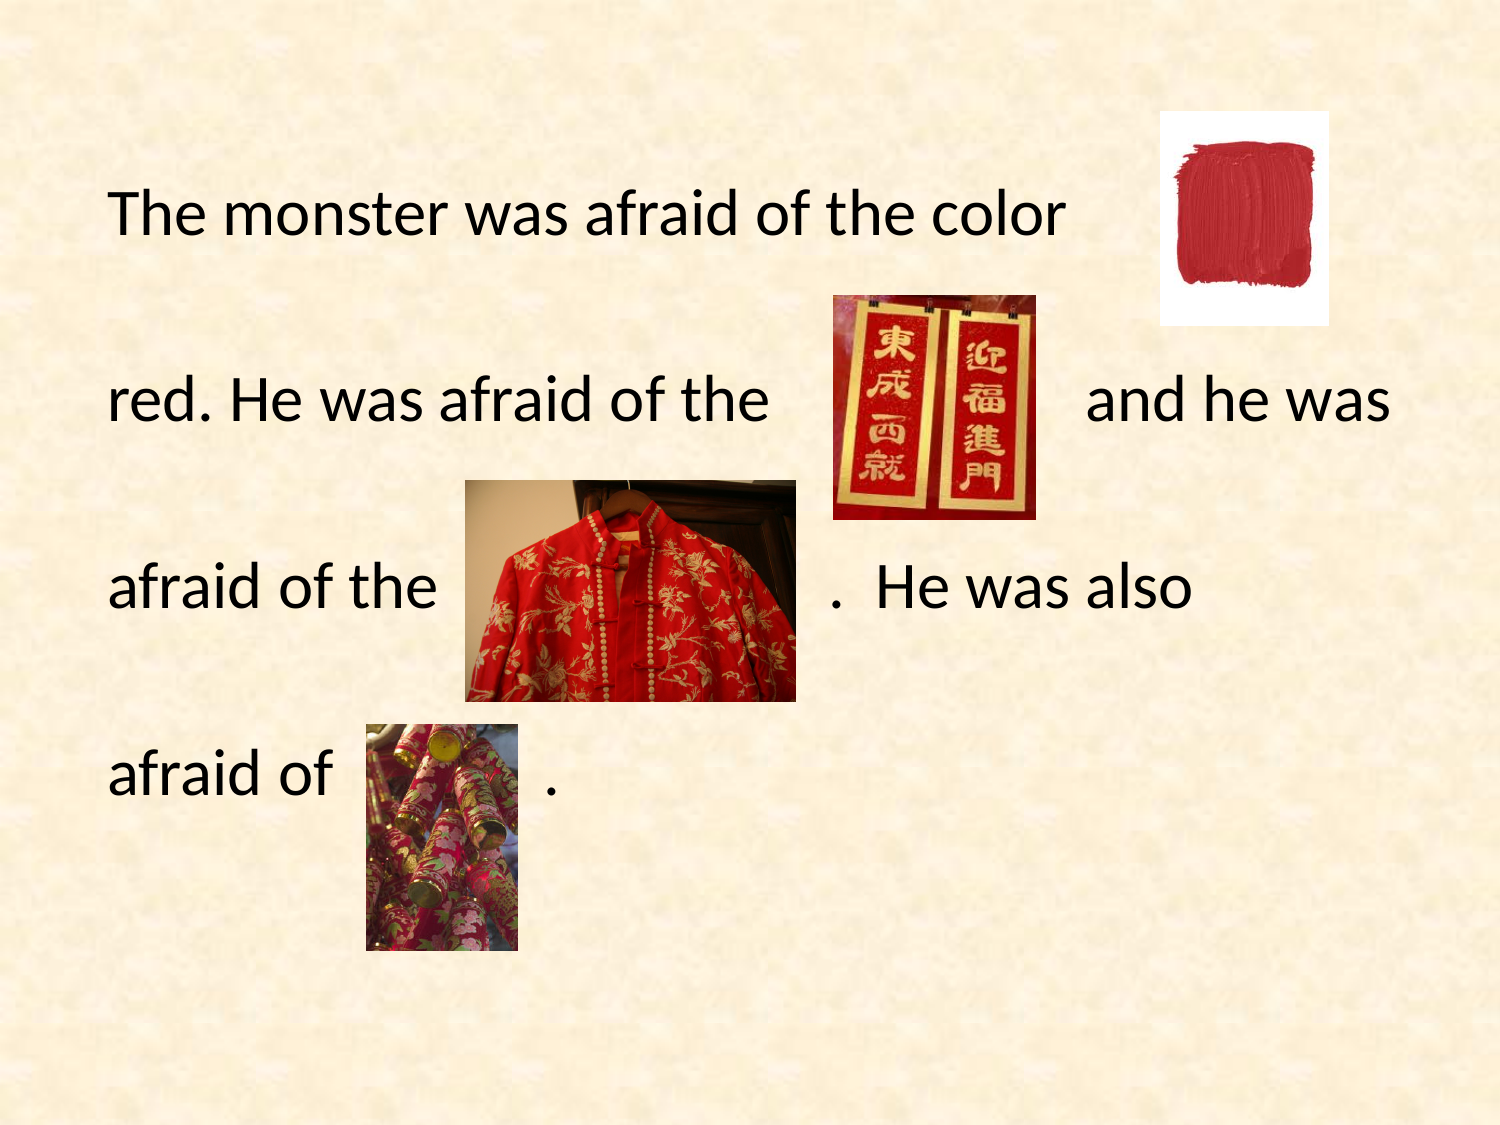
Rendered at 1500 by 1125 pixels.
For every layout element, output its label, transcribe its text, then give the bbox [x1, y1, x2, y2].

list The monster was afraid of the color red. He was afraid of the and he was afraid of the . He was also afraid of . [92, 161, 1443, 904]
picture [0, 0, 1500, 1125]
